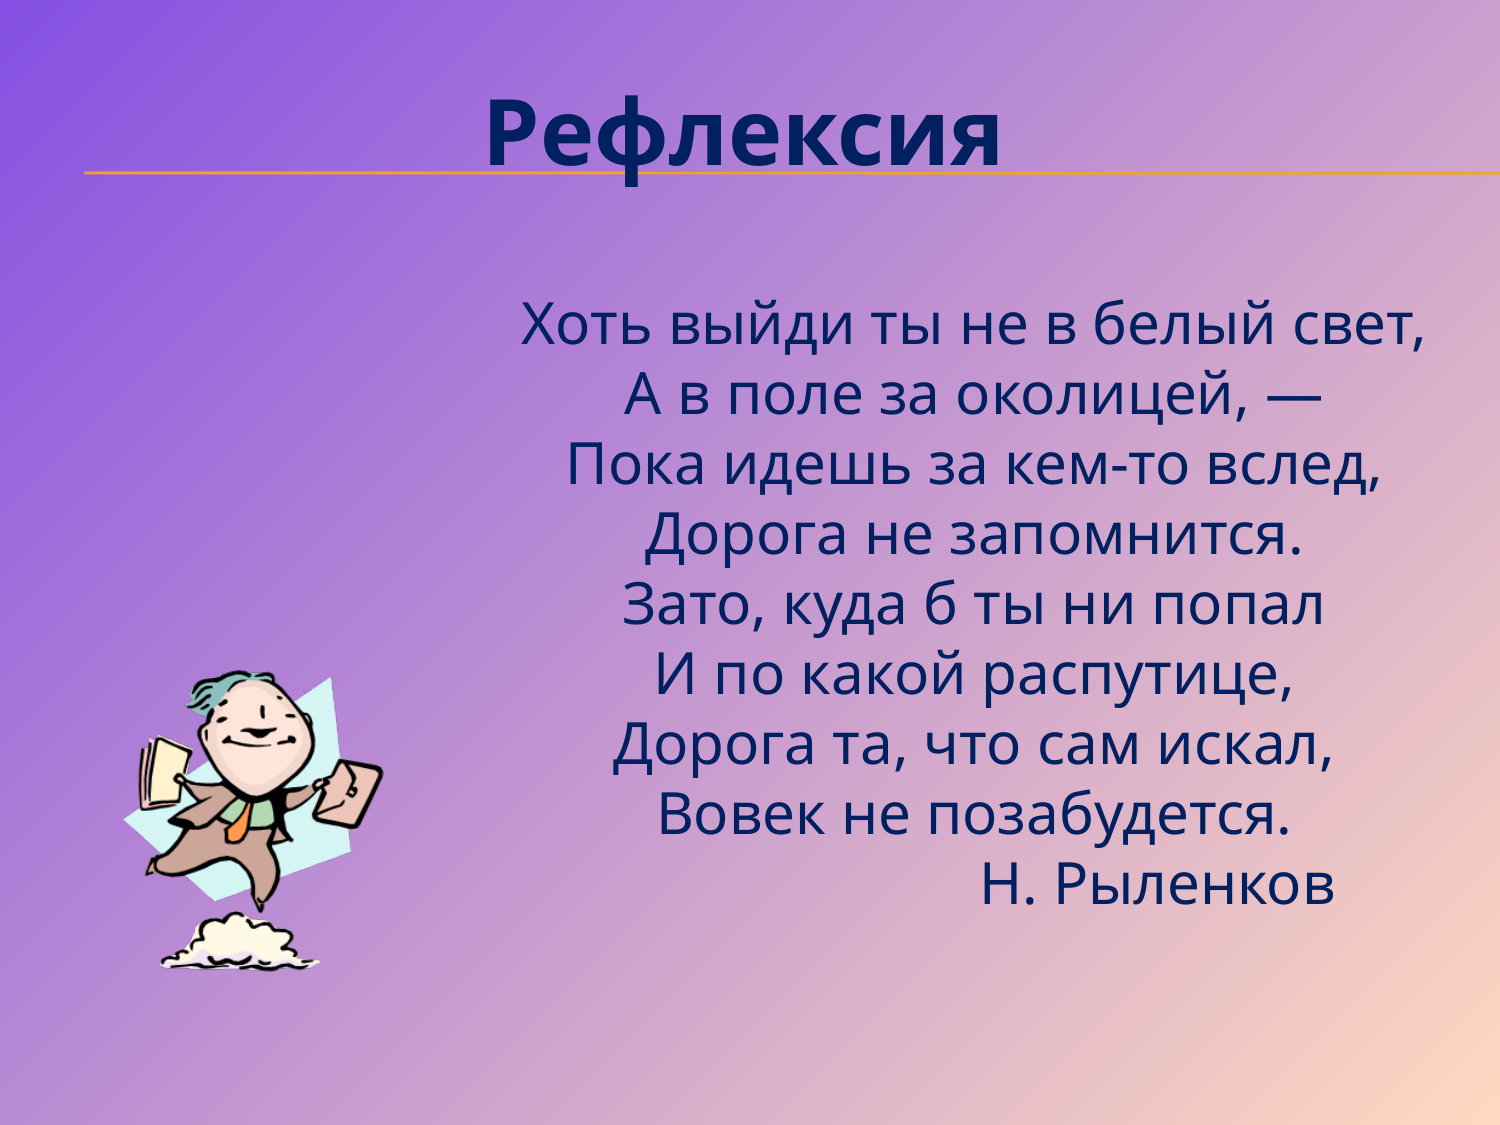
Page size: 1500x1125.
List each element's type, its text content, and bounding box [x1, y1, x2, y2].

picture [123, 668, 387, 975]
text_box Рефлексия [230, 66, 1258, 191]
text_box Хоть выйди ты не в белый свет, А в поле за околицей, — Пока идешь за кем-то вслед, Дорога не запомнится. Зато, куда б ты ни попал И по какой распутице, Дорога та, что сам искал, Вовек не позабудется. Н. Рыленков [466, 278, 1483, 924]
